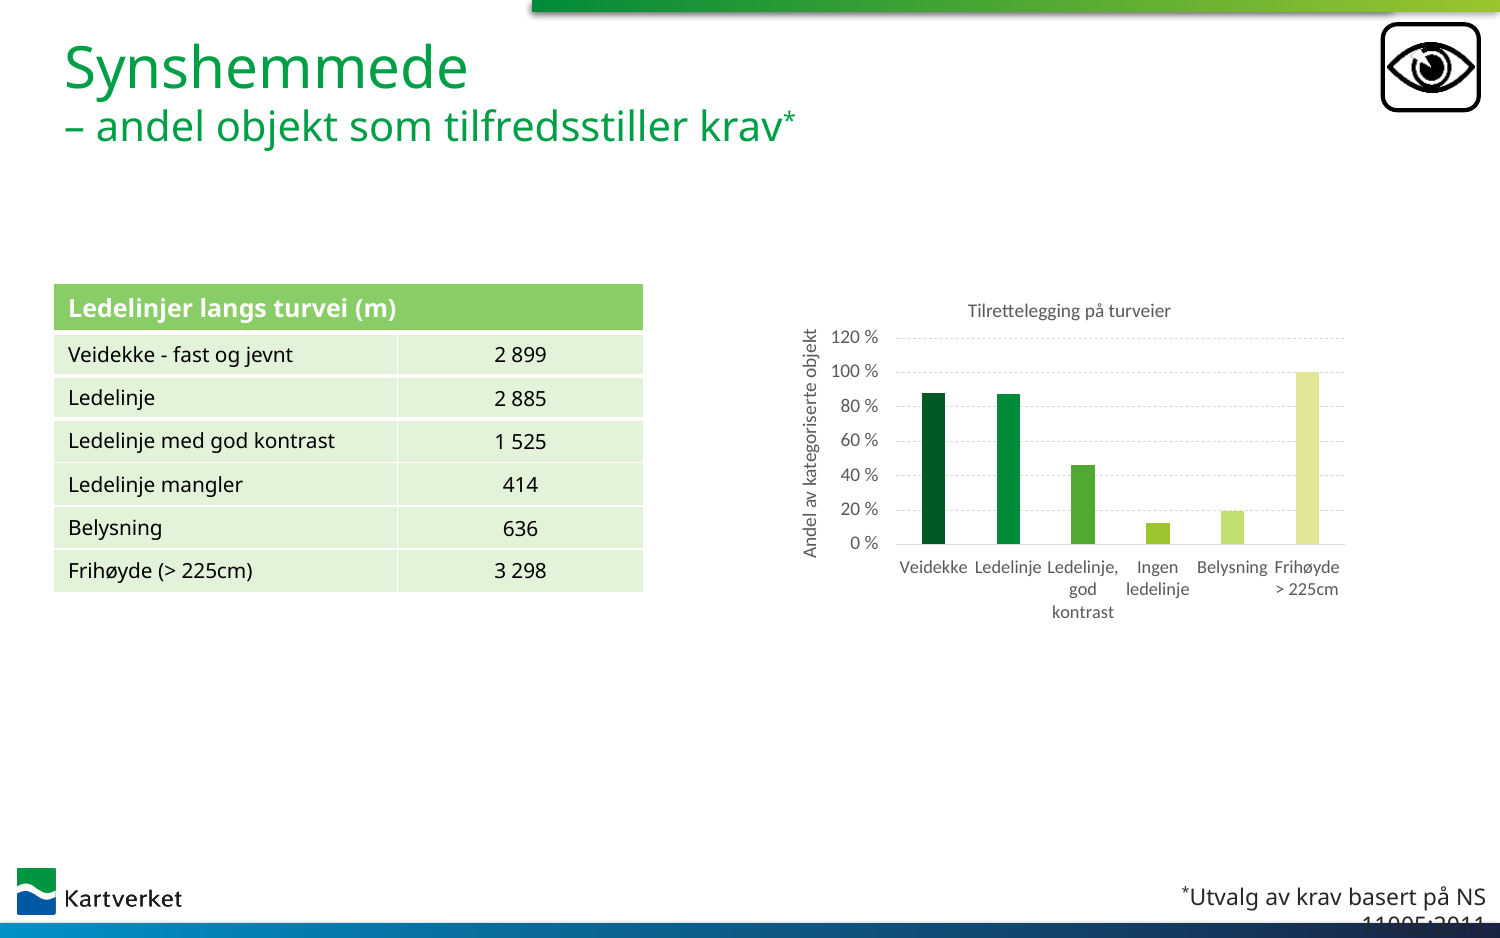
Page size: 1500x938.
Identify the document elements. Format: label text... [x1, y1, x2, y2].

table_cell Veidekke - fast og jevnt [54, 335, 397, 374]
table_cell 3 298 [398, 550, 643, 592]
table_cell 414 [398, 463, 643, 505]
picture [791, 291, 1348, 630]
text_box Synshemmede – andel objekt som tilfredsstiller krav* [49, 24, 1431, 158]
table_cell 1 525 [398, 421, 643, 462]
table_cell 2 885 [398, 378, 643, 417]
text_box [1382, 24, 1480, 111]
table_cell Ledelinje [54, 378, 397, 417]
table_cell Ledelinje mangler [54, 463, 397, 505]
table_cell Ledelinje med god kontrast [54, 421, 397, 462]
table_cell 2 899 [398, 335, 643, 374]
table_cell 636 [398, 507, 643, 548]
table_header Ledelinjer langs turvei (m) [54, 284, 643, 330]
table_cell Belysning [54, 507, 397, 548]
text_box *Utvalg av krav basert på NS 11005:2011 [1068, 873, 1500, 938]
table_cell Frihøyde (> 225cm) [54, 550, 397, 592]
